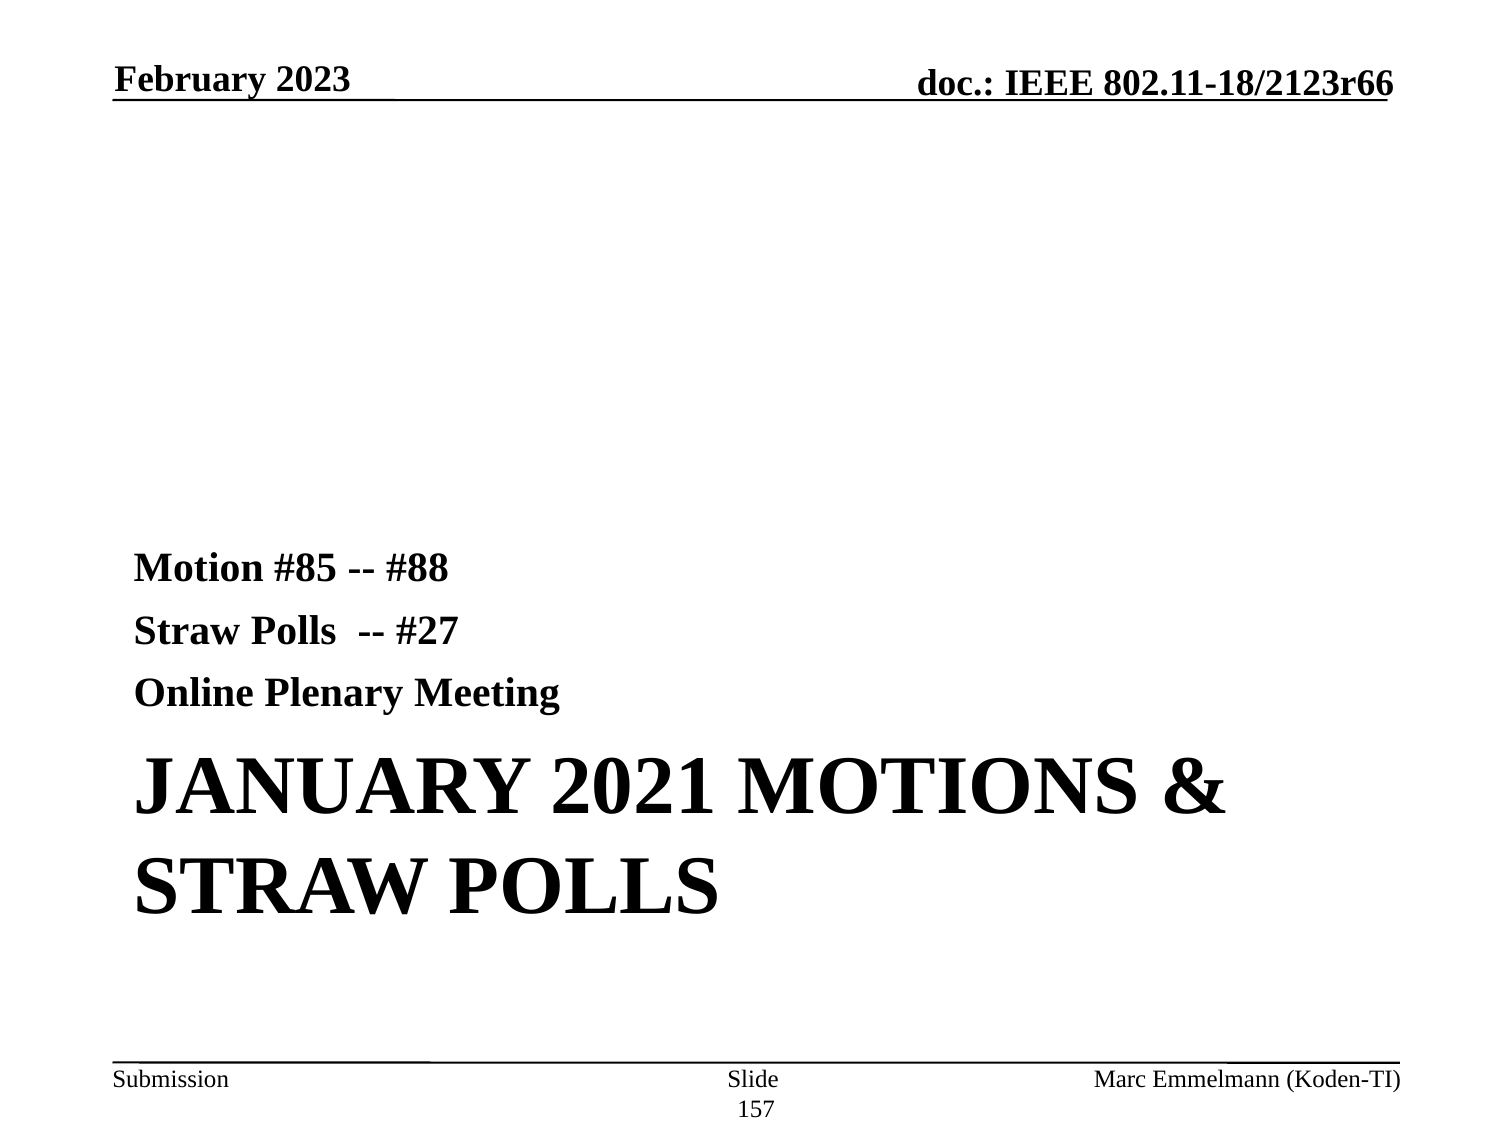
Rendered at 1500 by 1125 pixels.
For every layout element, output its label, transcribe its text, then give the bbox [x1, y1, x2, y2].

title January 2021 Motions & Straw Polls [118, 724, 1394, 947]
list Motion #85 -- #88 Straw Polls -- #27 Online Plenary Meeting [118, 476, 1394, 724]
slide_number Slide 157 [712, 1061, 800, 1123]
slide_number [114, 54, 423, 100]
footer Marc Emmelmann (Koden-TI) [878, 1061, 1402, 1093]
